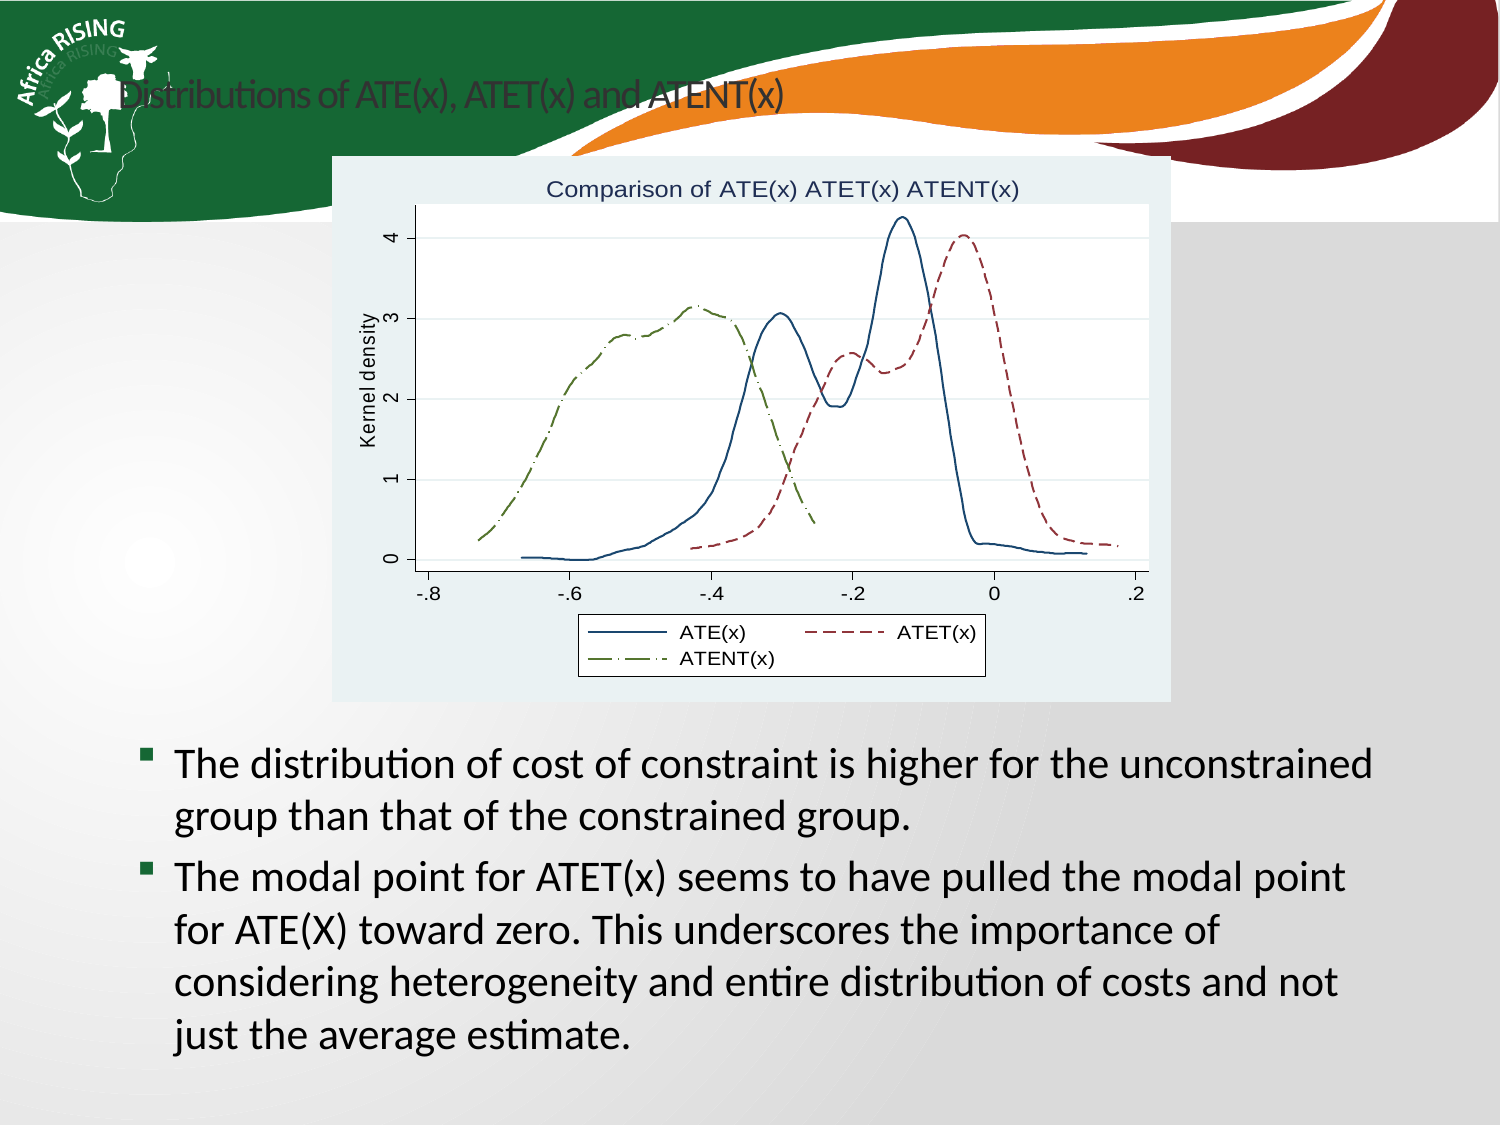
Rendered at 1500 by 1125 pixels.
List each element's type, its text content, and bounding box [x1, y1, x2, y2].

picture [324, 149, 1179, 709]
title Distributions of ATE(x), ATET(x) and ATENT(x) [103, 59, 1397, 236]
list The distribution of cost of constraint is higher for the unconstrained group than that of the constrained group. The modal point for ATET(x) seems to have pulled the modal point for ATE(X) toward zero. This underscores the importance of considering heterogeneity and entire distribution of costs and not just the average estimate. [103, 236, 1397, 1125]
picture [0, 0, 1499, 222]
